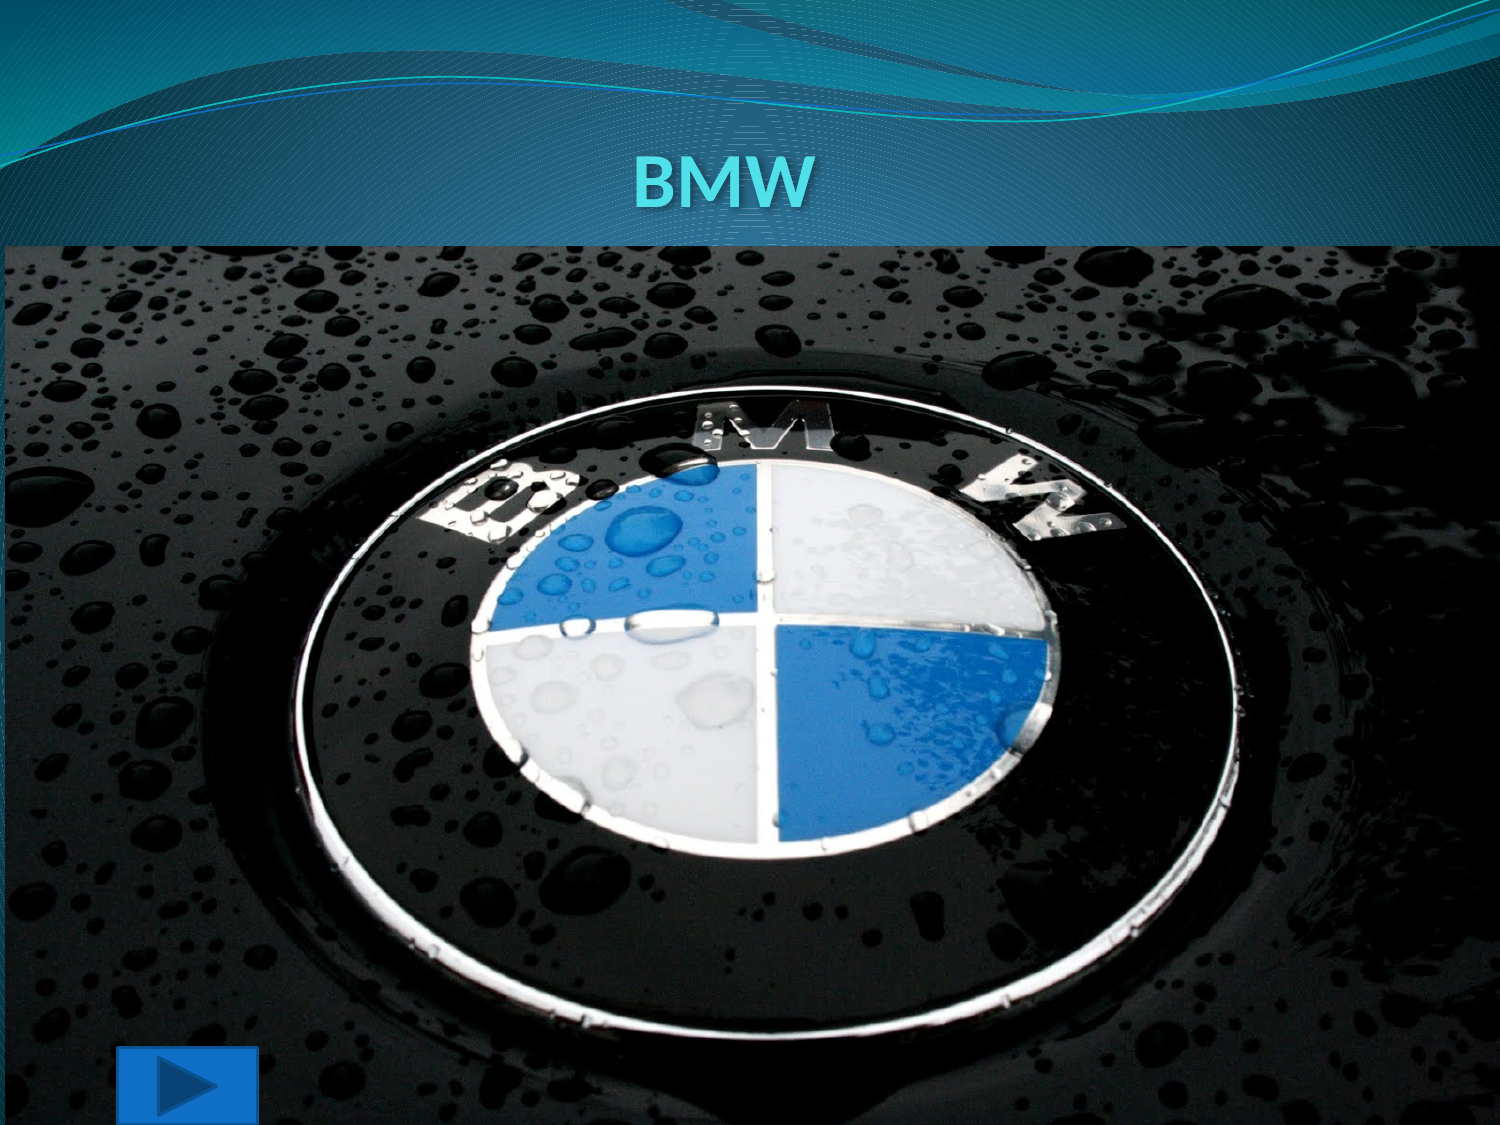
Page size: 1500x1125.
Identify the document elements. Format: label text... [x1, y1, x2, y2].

title BMW [82, 128, 1370, 223]
picture [5, 245, 1500, 1125]
